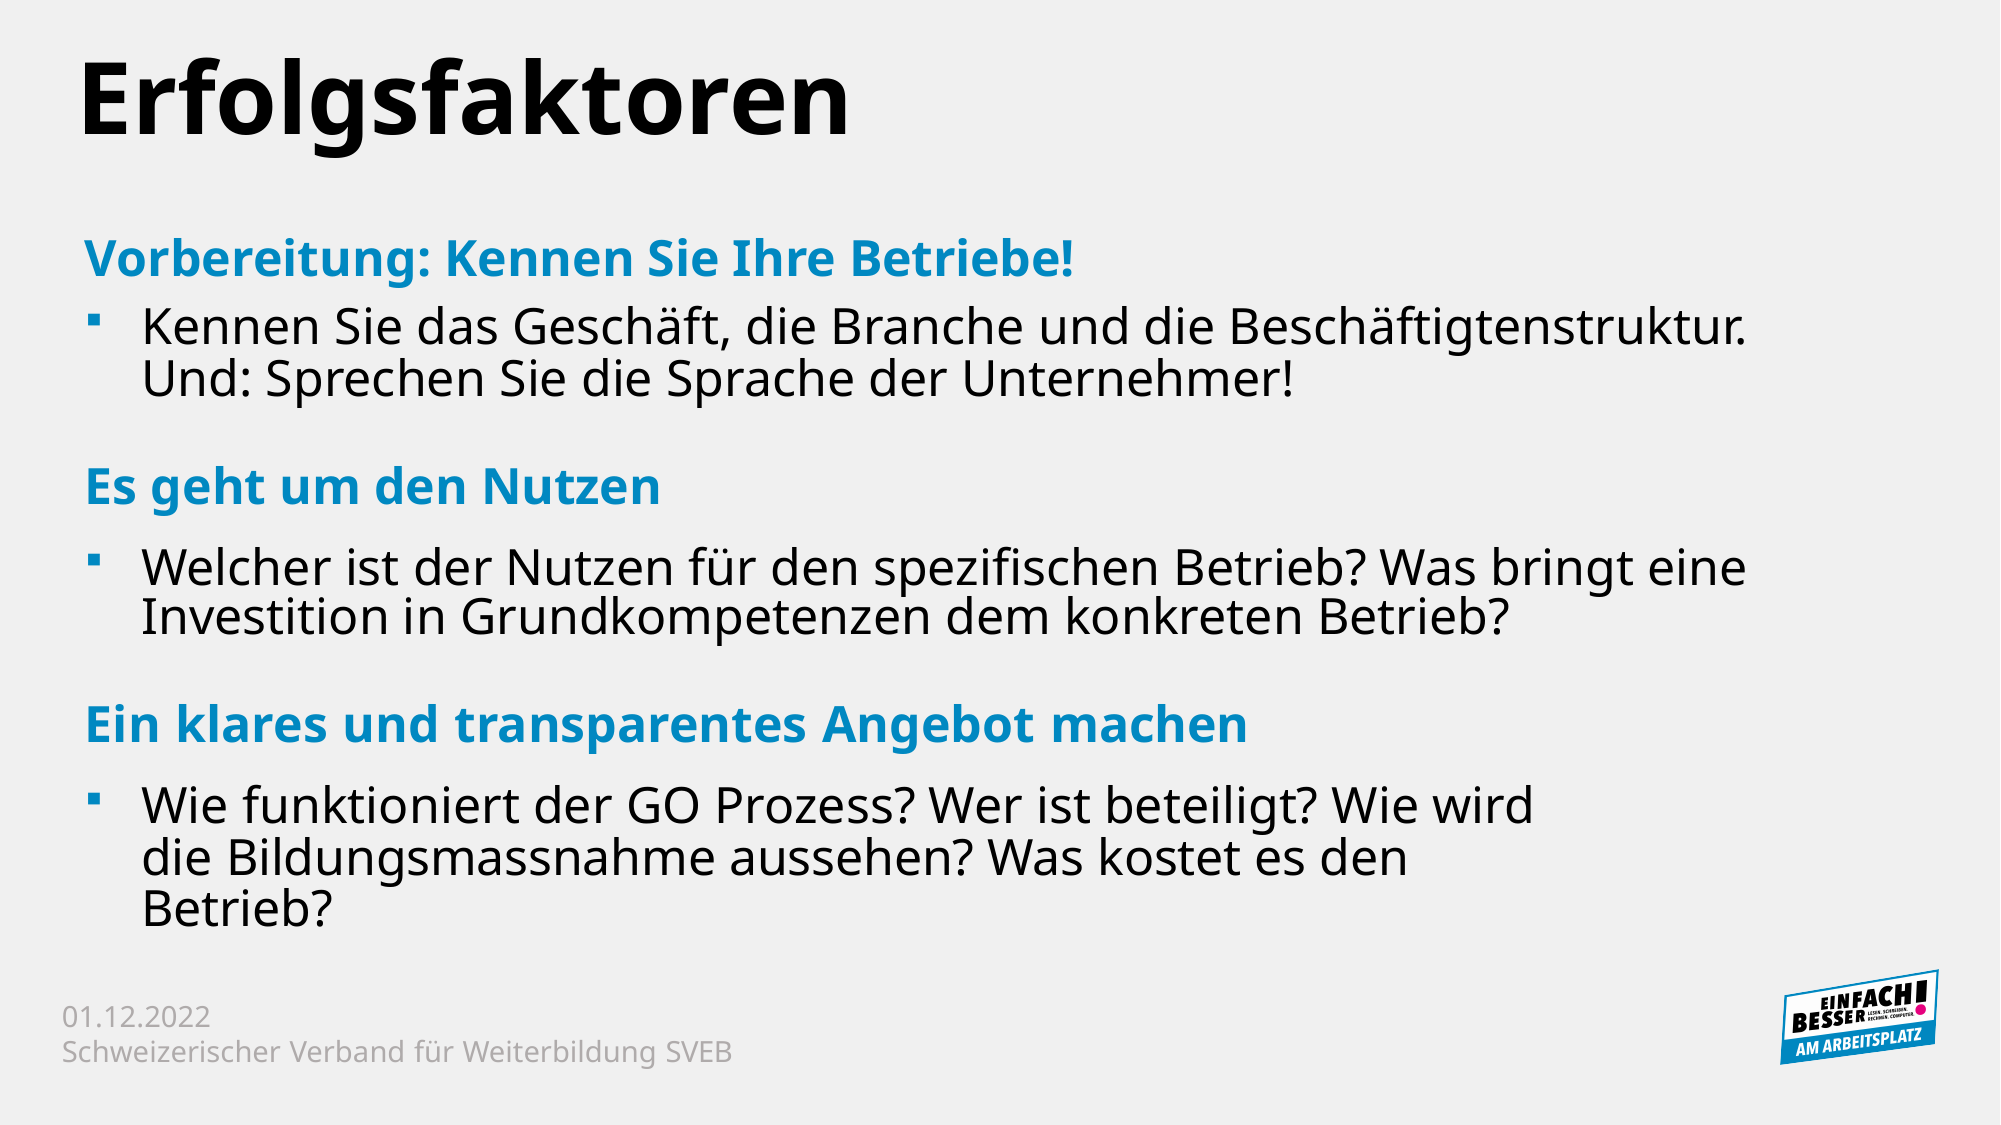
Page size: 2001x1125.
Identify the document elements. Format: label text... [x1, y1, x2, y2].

text_box Erfolgsfaktoren [44, 25, 1923, 179]
picture [1843, 1038, 1850, 1049]
picture [1882, 1033, 1888, 1044]
picture [1824, 1040, 1831, 1052]
picture [1866, 1033, 1879, 1046]
text_box Vorbereitung: Kennen Sie Ihre Betriebe! Kennen Sie das Geschäft, die Branche und die Beschäftigtenstruktur. Und: Sprechen Sie die Sprache der Unternehmer! Es geht um den Nutzen Welcher ist der Nutzen für den spezifischen Betrieb? Was bringt eine Investition in Grundkompetenzen dem konkreten Betrieb? Ein klares und transparentes Angebot machen Wie funktioniert der GO Prozess? Wer ist beteiligt? Wie wird die Bildungsmassnahme aussehen? Was kostet es den Betrieb? [44, 225, 1940, 958]
picture [1789, 990, 1939, 1065]
picture [1797, 1044, 1804, 1055]
picture [1853, 1036, 1858, 1048]
picture [1780, 969, 1932, 1048]
picture [1807, 1042, 1818, 1054]
picture [1891, 1032, 1896, 1043]
picture [1785, 973, 1936, 1039]
picture [1907, 1028, 1921, 1041]
picture [1834, 1039, 1841, 1050]
picture [1899, 1030, 1906, 1042]
